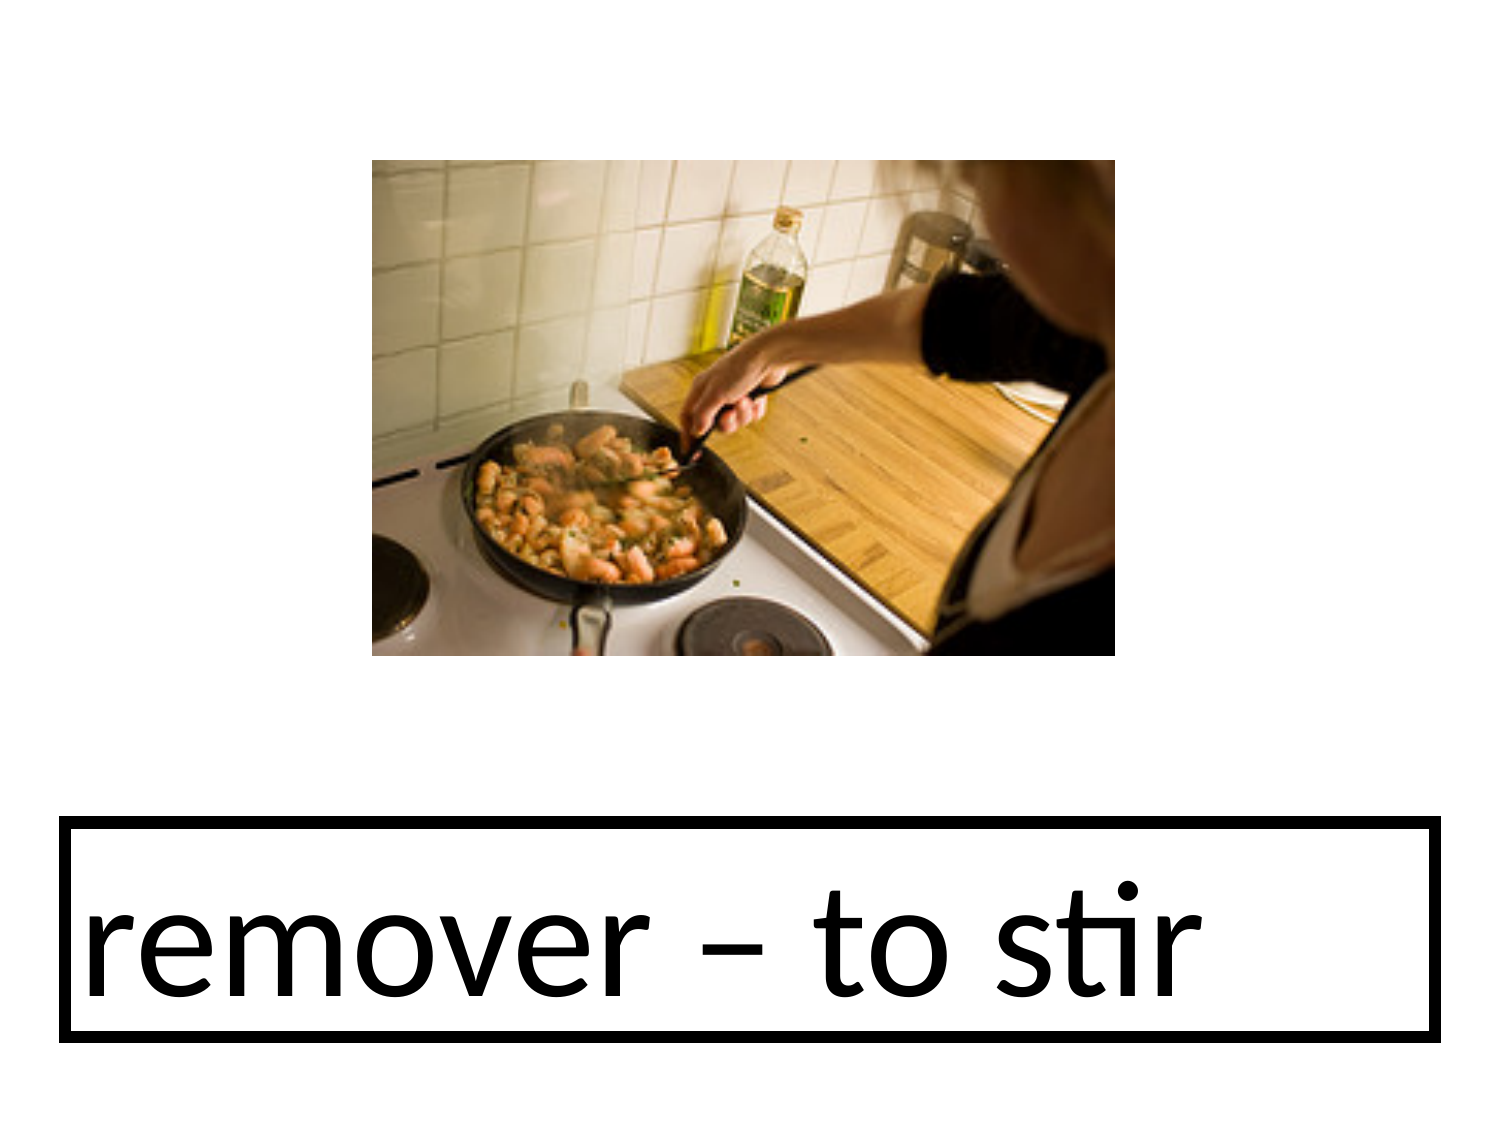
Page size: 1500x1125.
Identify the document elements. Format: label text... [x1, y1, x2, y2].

text_box remover – to stir [64, 822, 1436, 1038]
picture [371, 160, 1116, 657]
